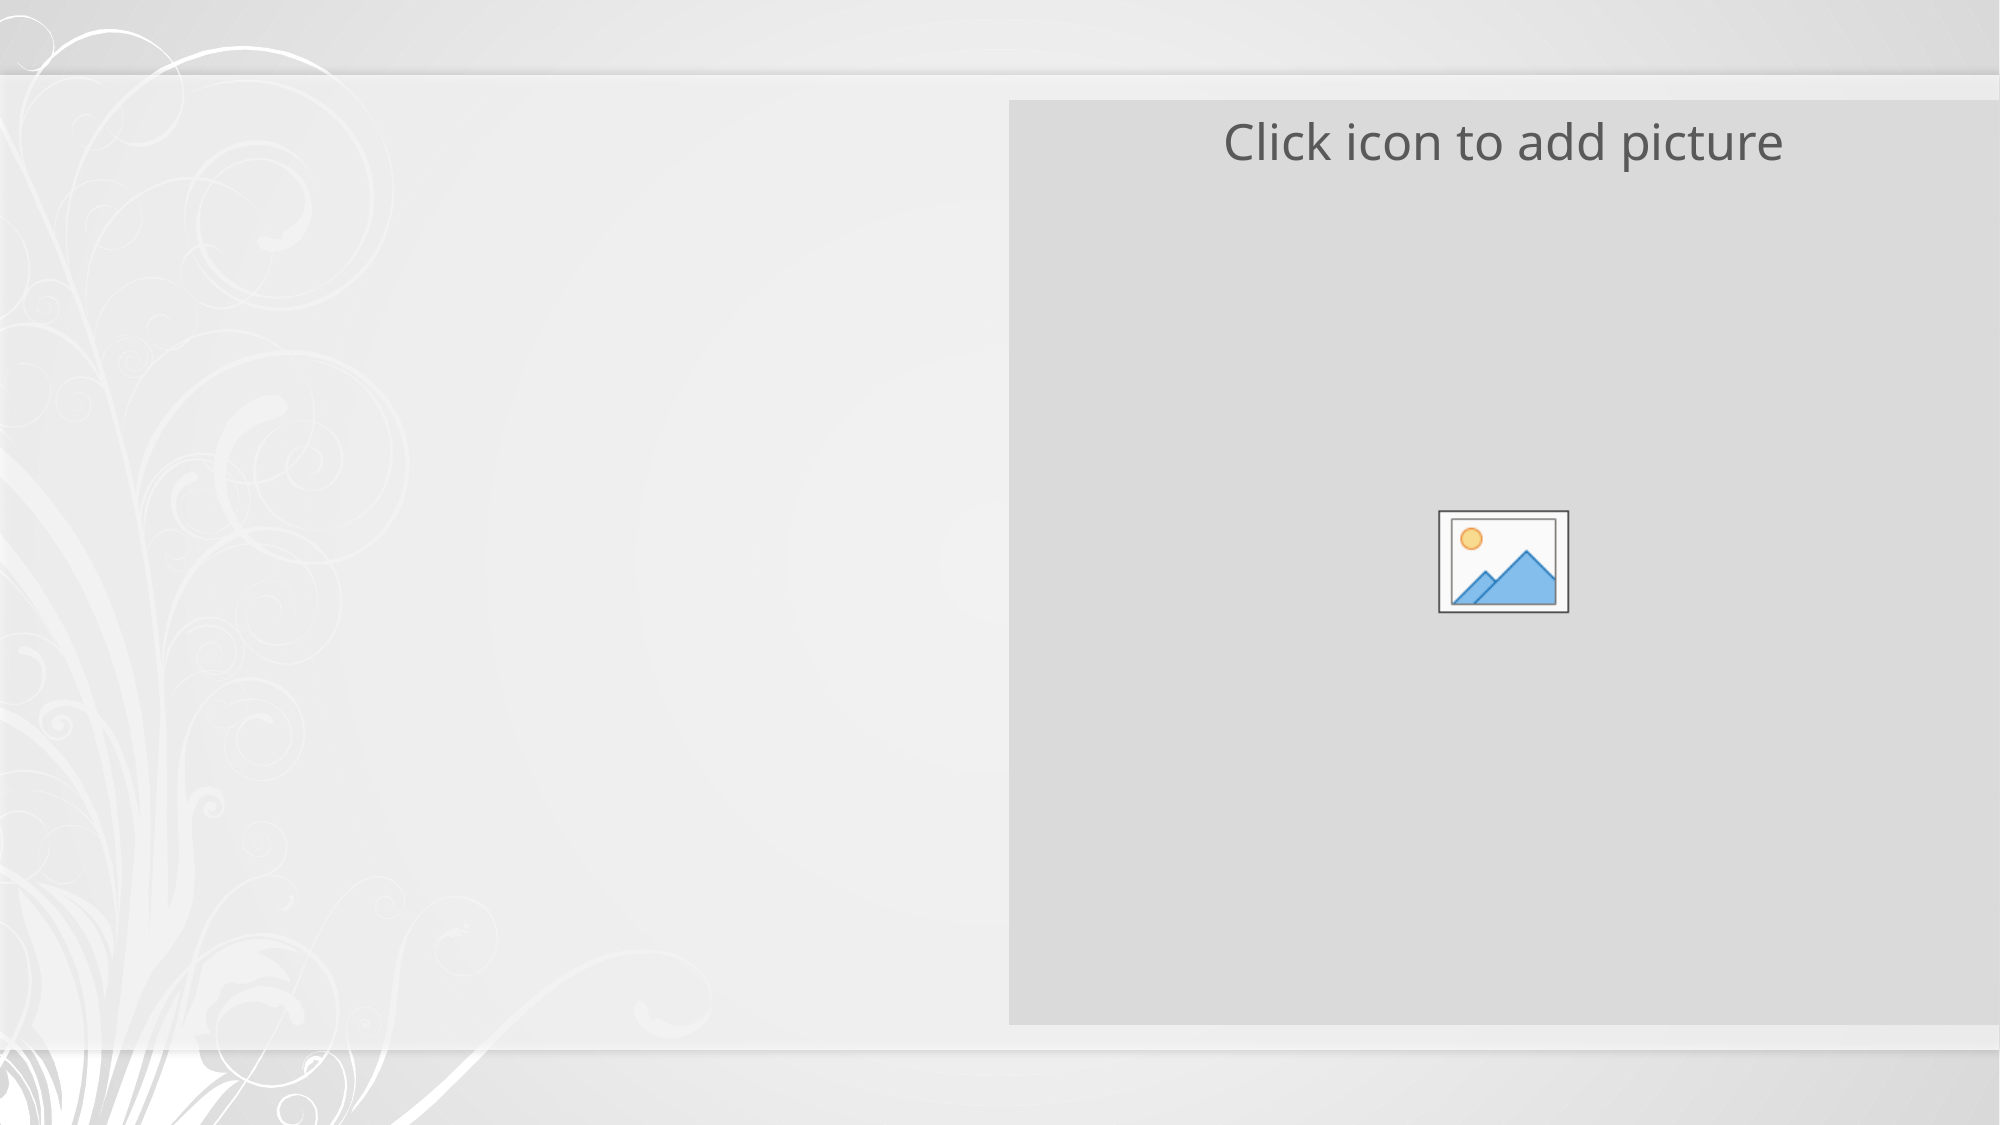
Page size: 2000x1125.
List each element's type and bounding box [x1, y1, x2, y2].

picture [1009, 99, 2000, 1025]
